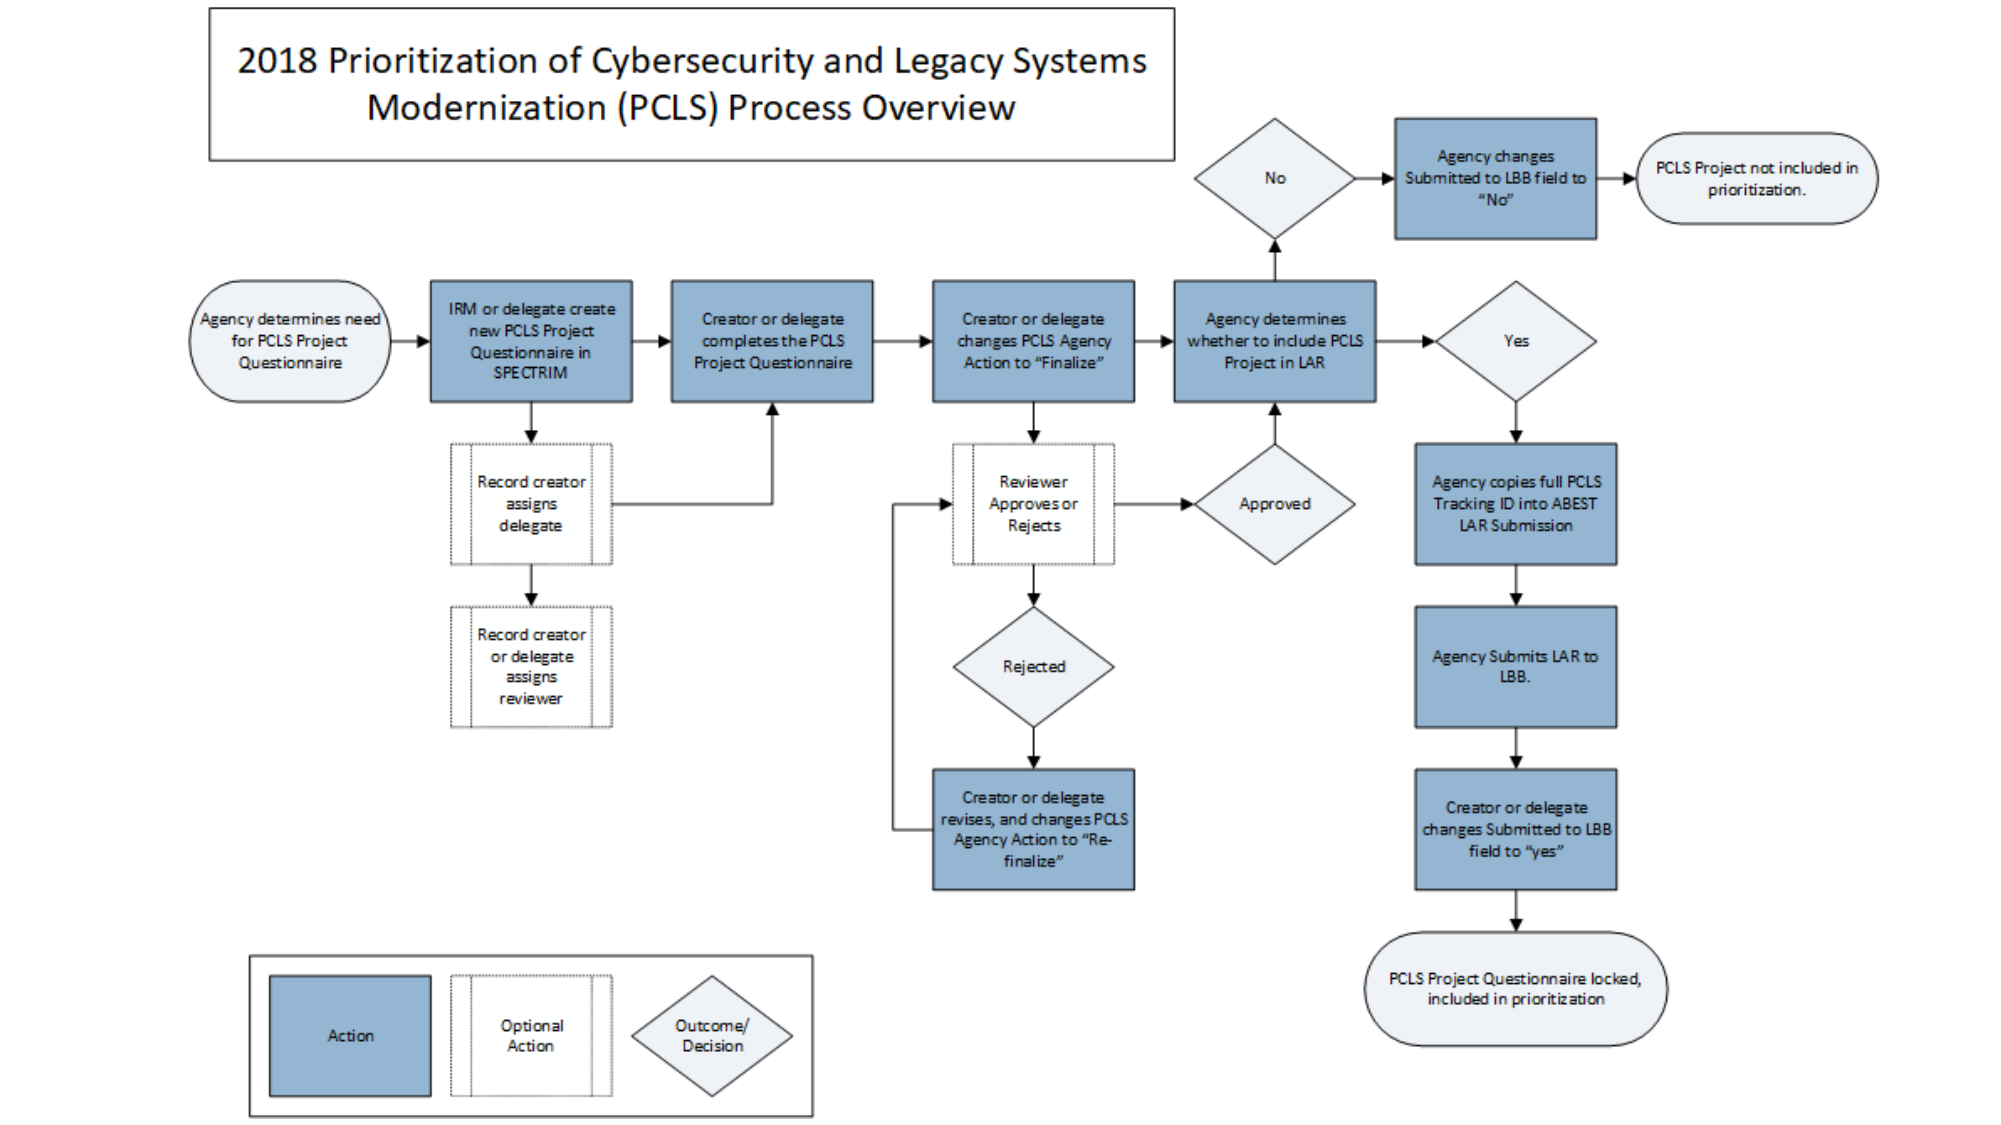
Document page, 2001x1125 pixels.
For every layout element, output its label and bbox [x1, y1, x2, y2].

list [187, 6, 1881, 1119]
